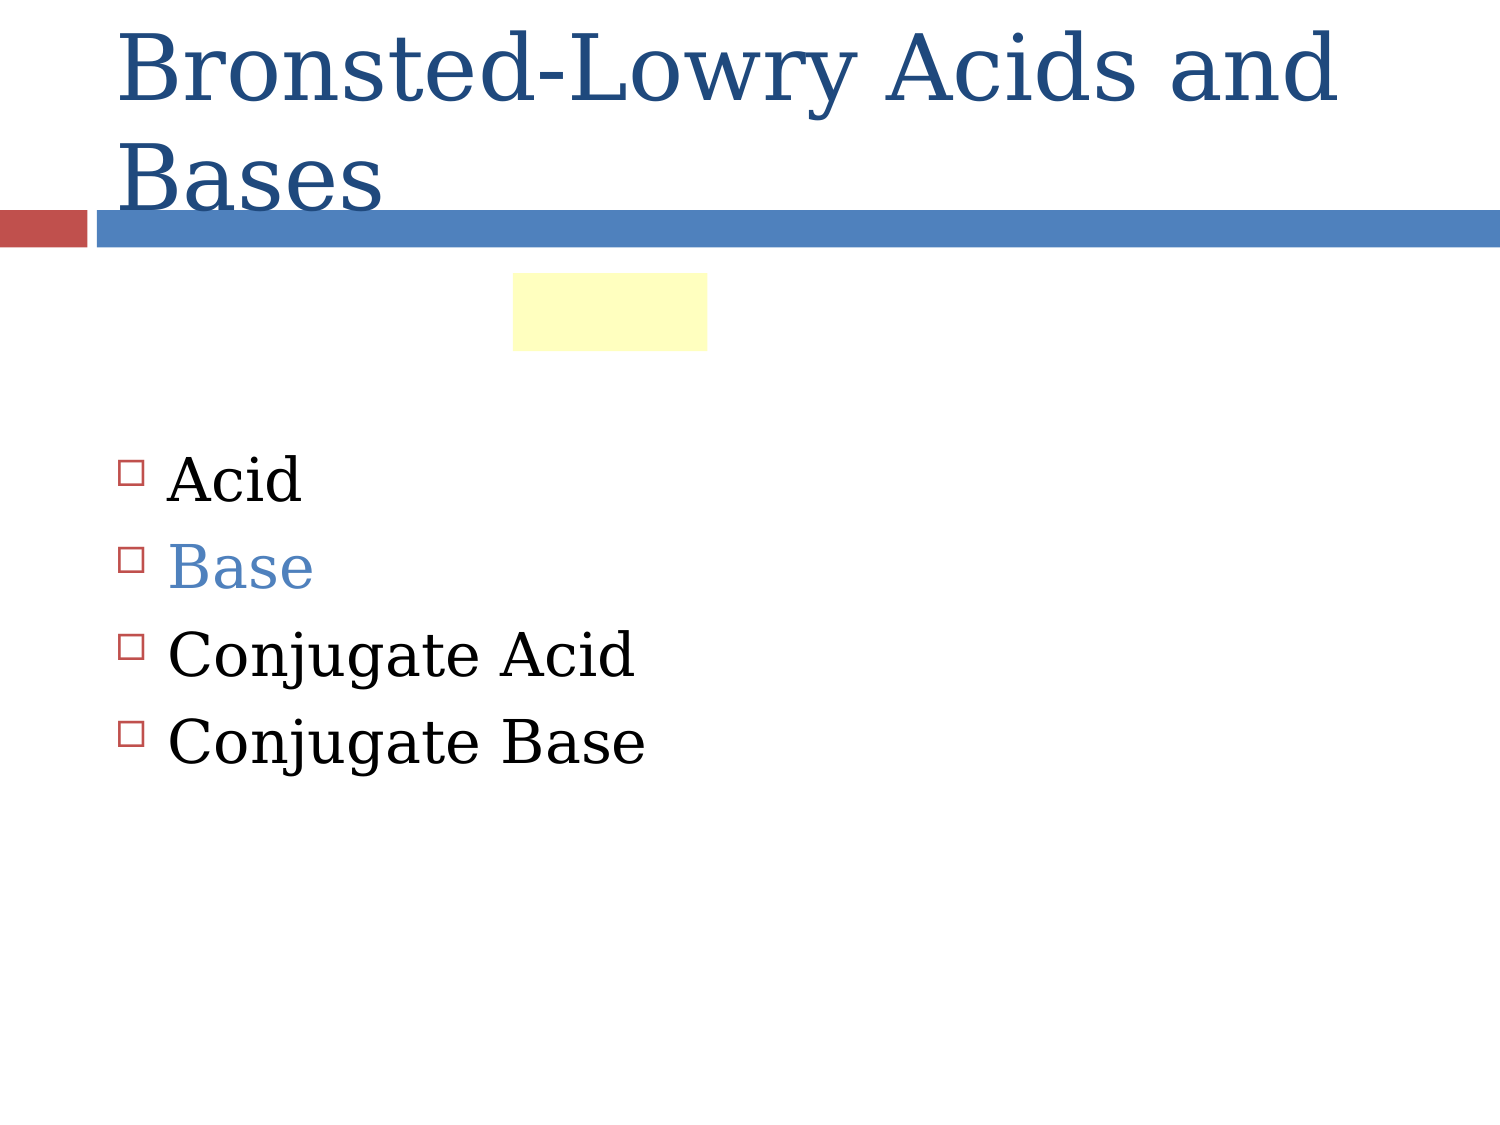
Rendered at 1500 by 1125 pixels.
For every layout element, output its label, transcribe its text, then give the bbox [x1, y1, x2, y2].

text_box [512, 272, 709, 352]
title Bronsted-Lowry Acids and Bases [100, 37, 1438, 200]
